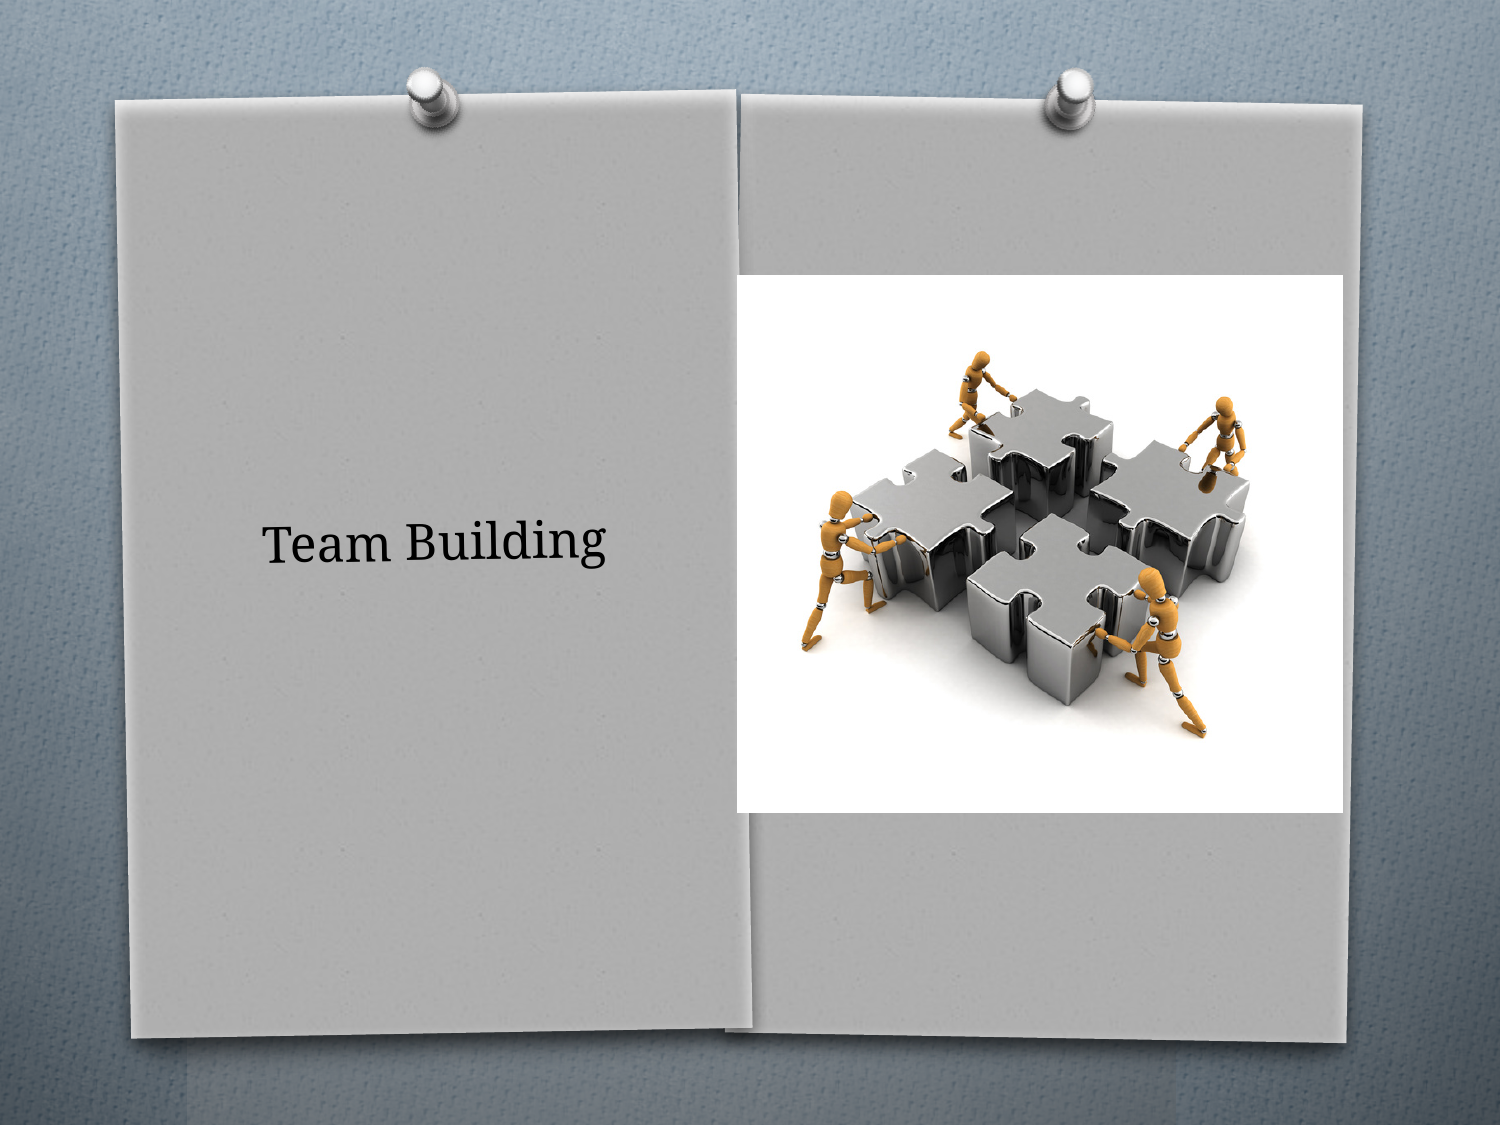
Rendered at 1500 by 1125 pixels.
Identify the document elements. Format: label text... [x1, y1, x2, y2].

picture [737, 275, 1343, 814]
picture [1016, 41, 1138, 162]
title Team Building [179, 326, 687, 583]
picture [375, 33, 497, 157]
